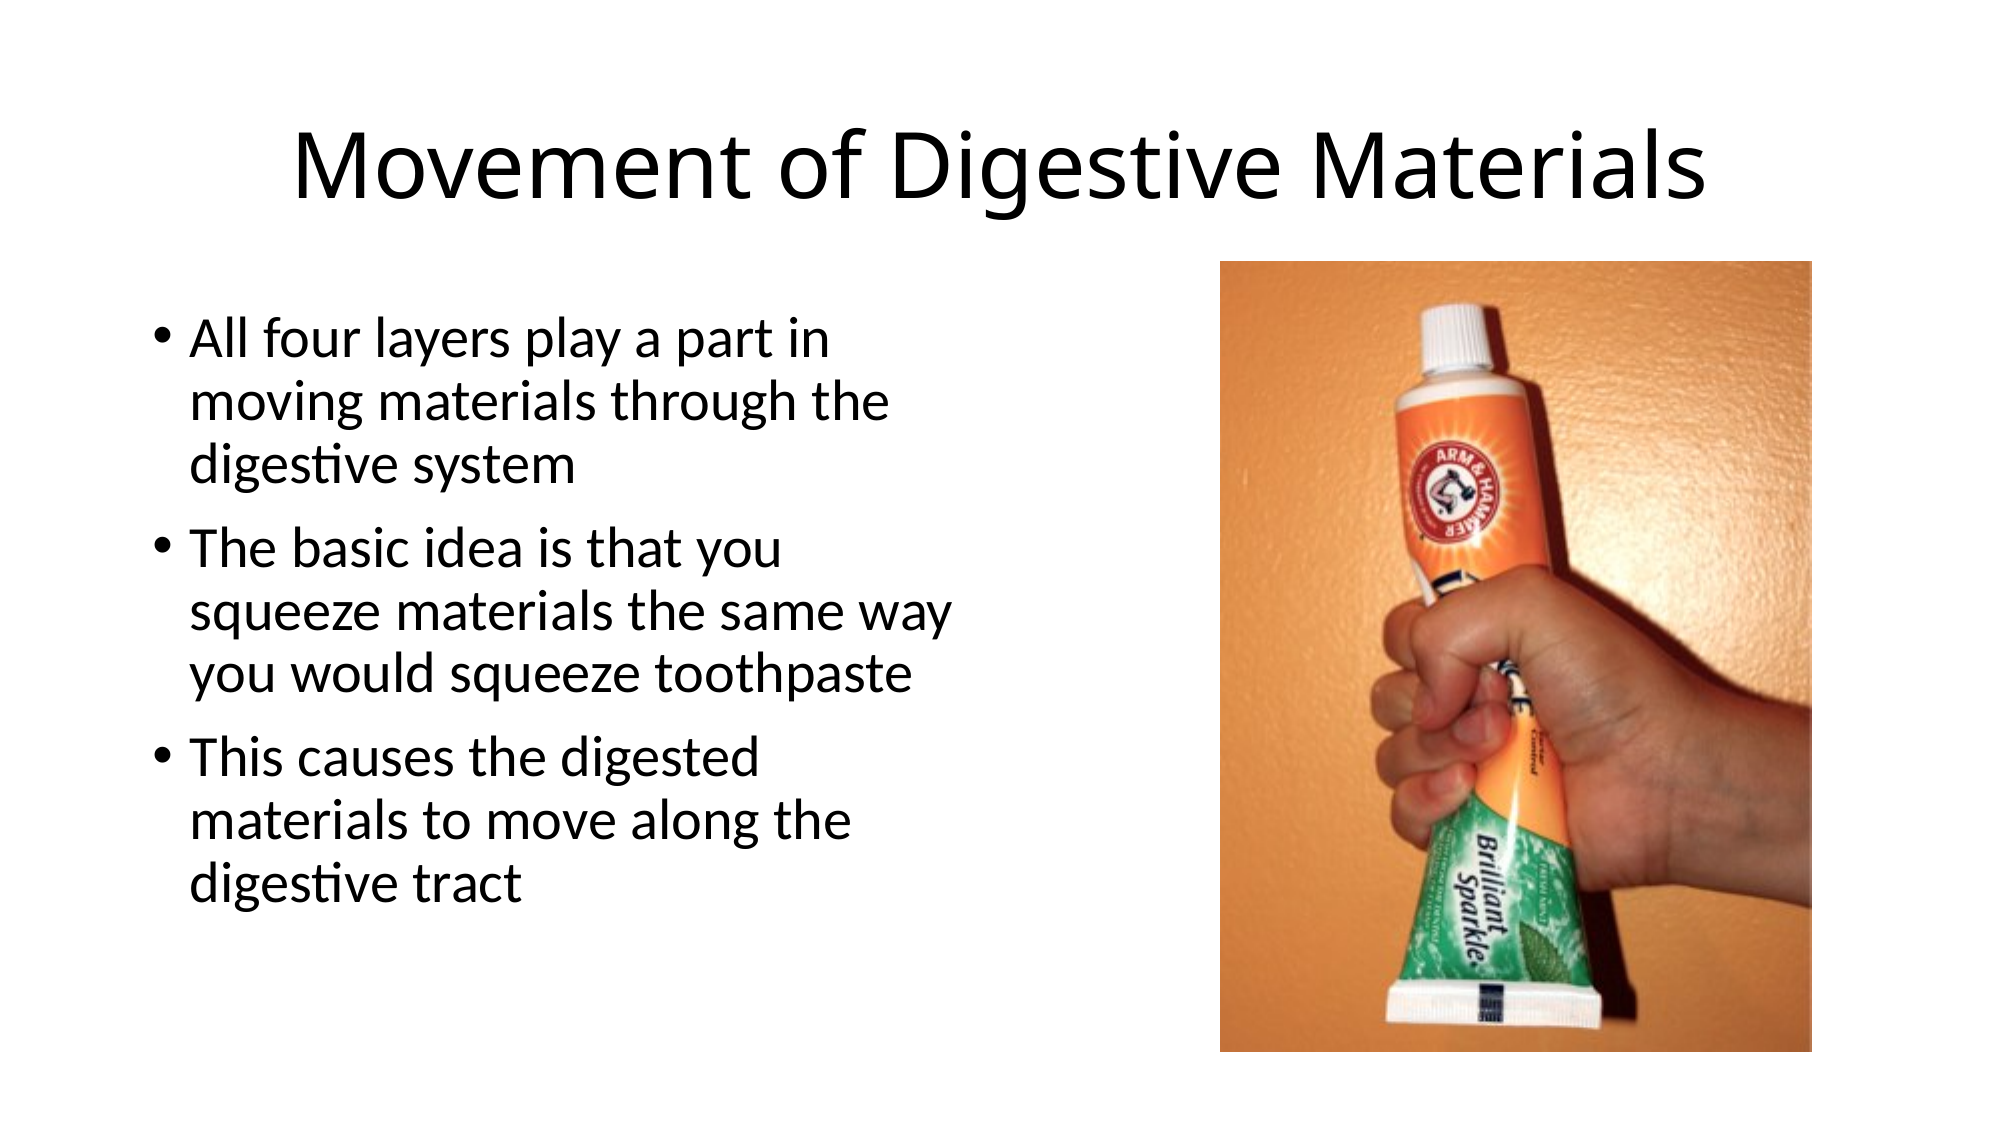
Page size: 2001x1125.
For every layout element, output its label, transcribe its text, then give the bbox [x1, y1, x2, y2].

title Movement of Digestive Materials [137, 59, 1863, 278]
picture [1220, 261, 1812, 1052]
list All four layers play a part in moving materials through the digestive system The basic idea is that you squeeze materials the same way you would squeeze toothpaste This causes the digested materials to move along the digestive tract [137, 299, 988, 1014]
